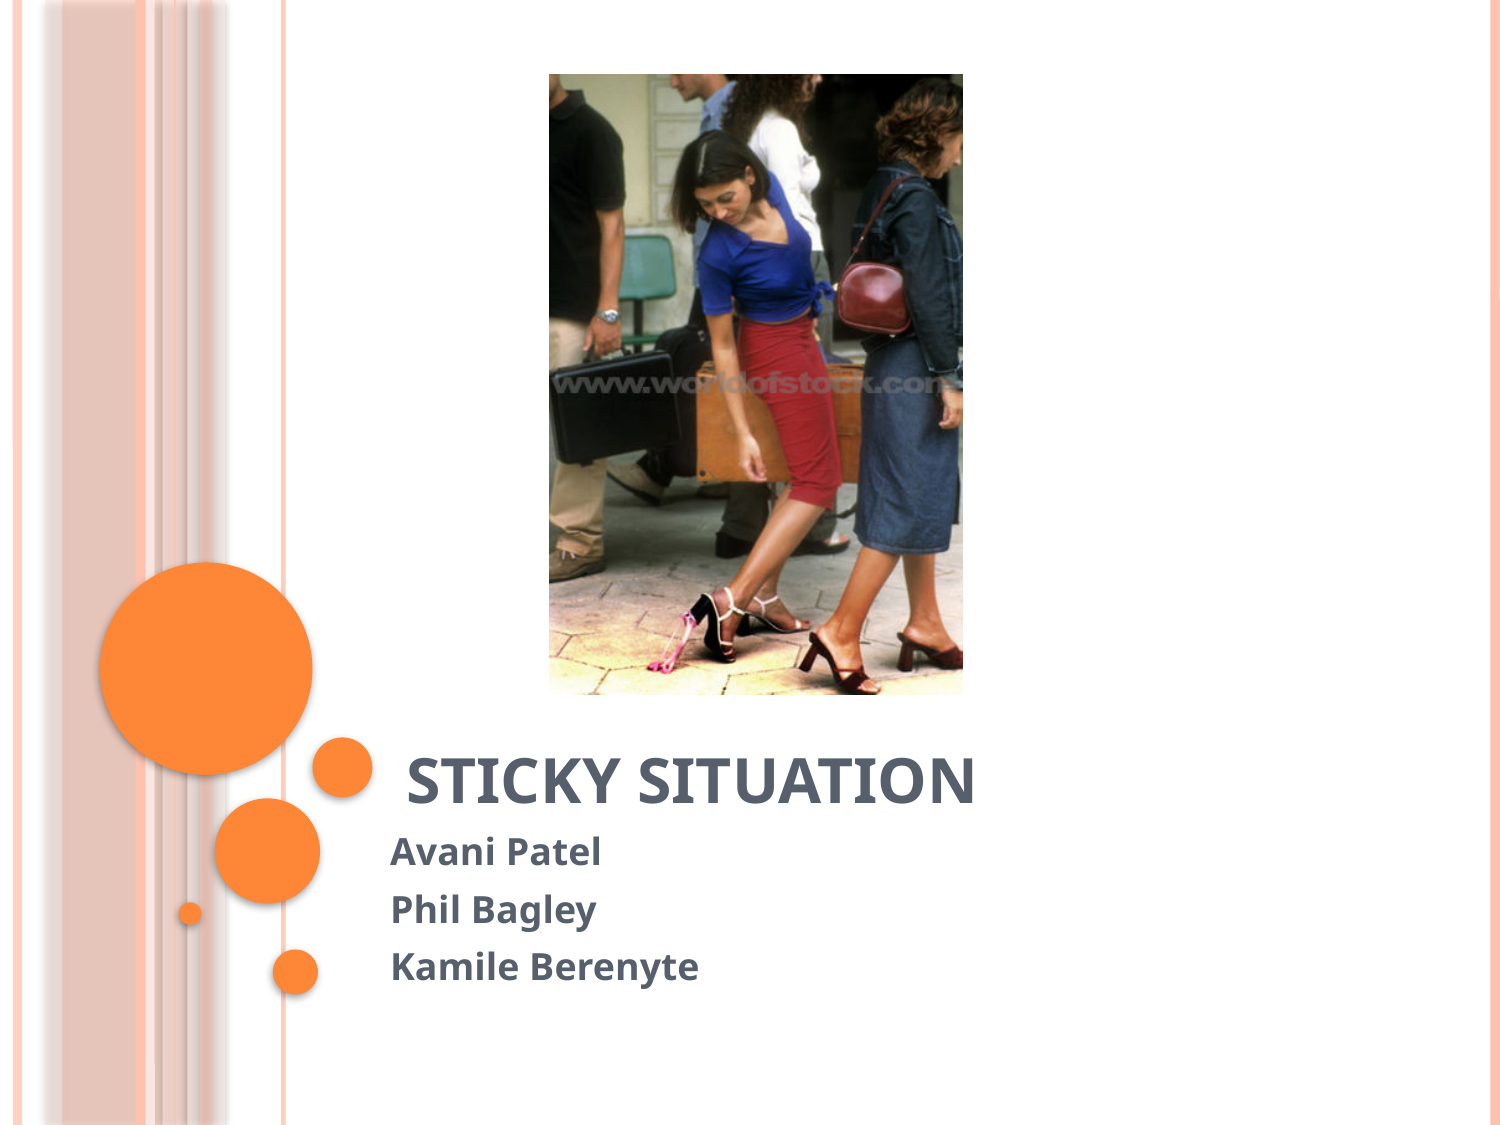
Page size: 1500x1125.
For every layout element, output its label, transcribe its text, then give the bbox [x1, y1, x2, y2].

picture [549, 74, 963, 695]
subtitle Avani Patel Phil Bagley Kamile Berenyte [374, 820, 1388, 1047]
title Sticky Situation [375, 512, 1388, 820]
